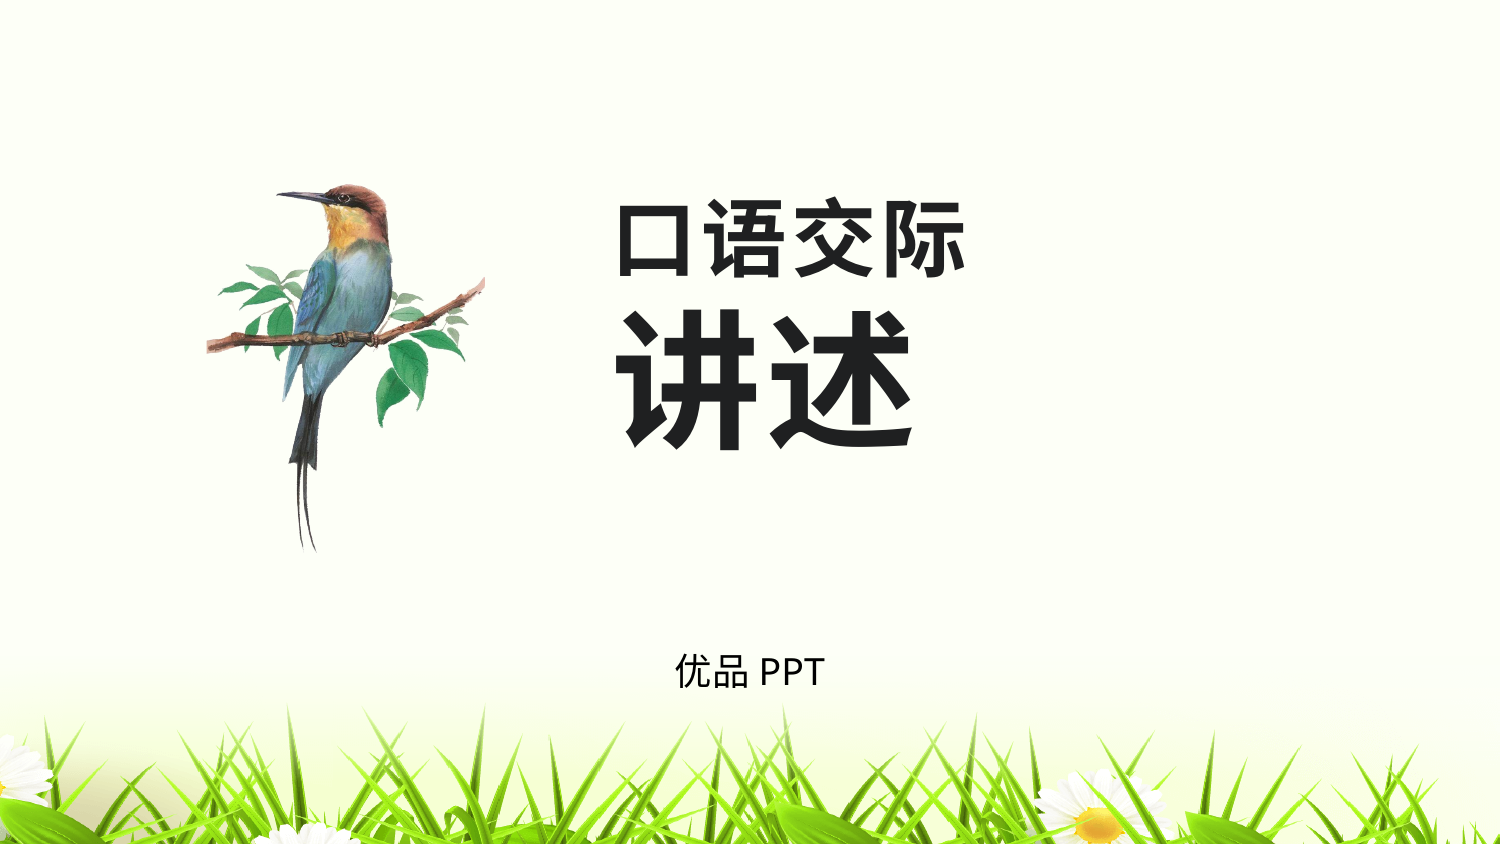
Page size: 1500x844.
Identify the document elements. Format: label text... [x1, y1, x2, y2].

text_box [0, 758, 1500, 765]
text_box 口语交际 讲述 [600, 179, 1092, 474]
picture [0, 773, 1500, 844]
text_box 优品PPT [0, 638, 1500, 699]
picture [206, 179, 485, 555]
